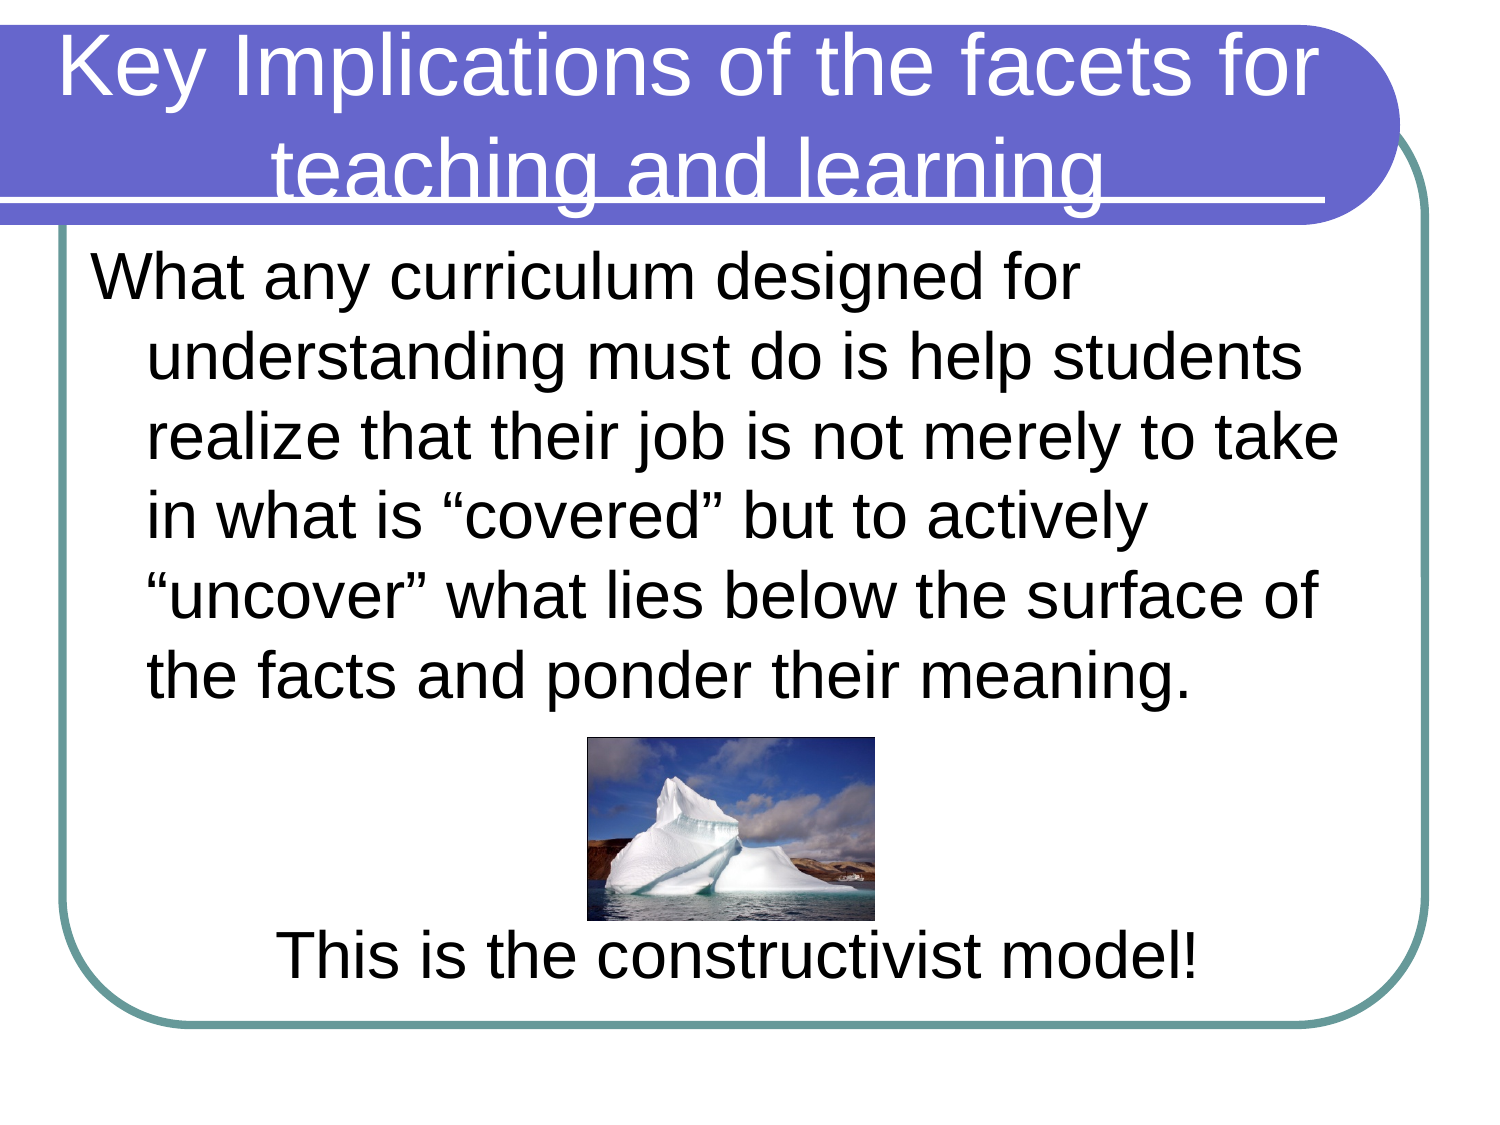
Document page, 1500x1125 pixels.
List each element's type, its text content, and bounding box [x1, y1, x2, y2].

title Key Implications of the facets for teaching and learning [31, 37, 1348, 188]
list What any curriculum designed for understanding must do is help students realize that their job is not merely to take in what is “covered” but to actively “uncover” what lies below the surface of the facts and ponder their meaning. This is the constructivist model! [74, 224, 1401, 988]
picture [587, 737, 875, 921]
